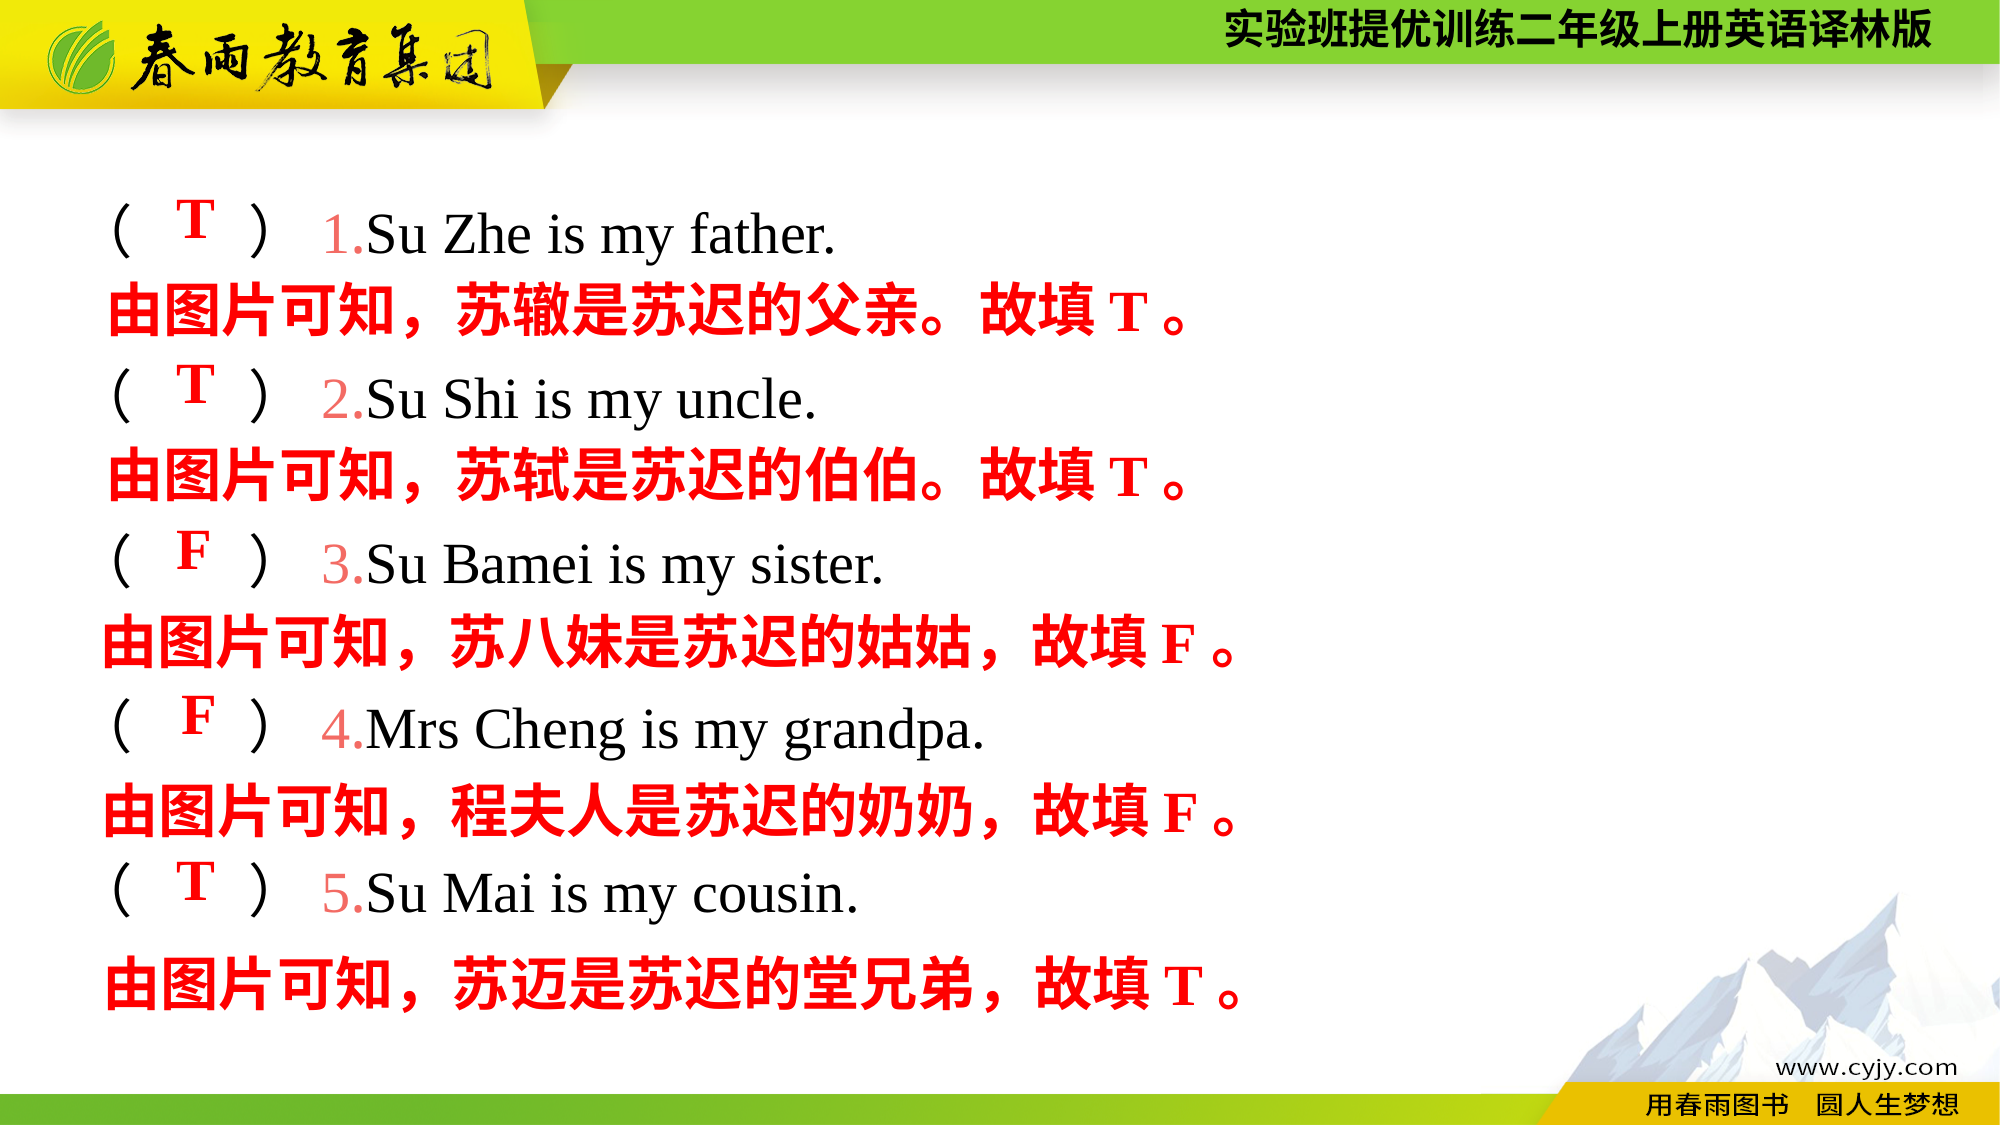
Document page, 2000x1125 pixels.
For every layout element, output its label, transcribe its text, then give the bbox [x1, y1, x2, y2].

text_box F [166, 668, 232, 754]
text_box T [161, 834, 231, 919]
text_box 由图片可知，程夫人是苏迟的奶奶，故填F。 [85, 732, 1970, 853]
text_box 由图片可知，苏迈是苏迟的堂兄弟，故填T。 [87, 905, 1972, 1025]
list （ ）1.Su Zhe is my father. （ ）2.Su Shi is my uncle. （ ）3.Su Bamei is my sister. （ ）4.Mrs Cheng is my grandpa. （ ）5.Su Mai is my cousin. [59, 152, 1944, 941]
text_box F [161, 503, 227, 589]
picture [0, 0, 2000, 1125]
text_box 由图片可知，苏轼是苏迟的伯伯。故填T。 [90, 395, 1975, 516]
text_box 由图片可知，苏八妹是苏迟的姑姑，故填F。 [84, 562, 1969, 683]
text_box T [161, 338, 231, 423]
text_box 由图片可知，苏辙是苏迟的父亲。故填T。 [90, 230, 1975, 351]
text_box T [161, 172, 231, 258]
